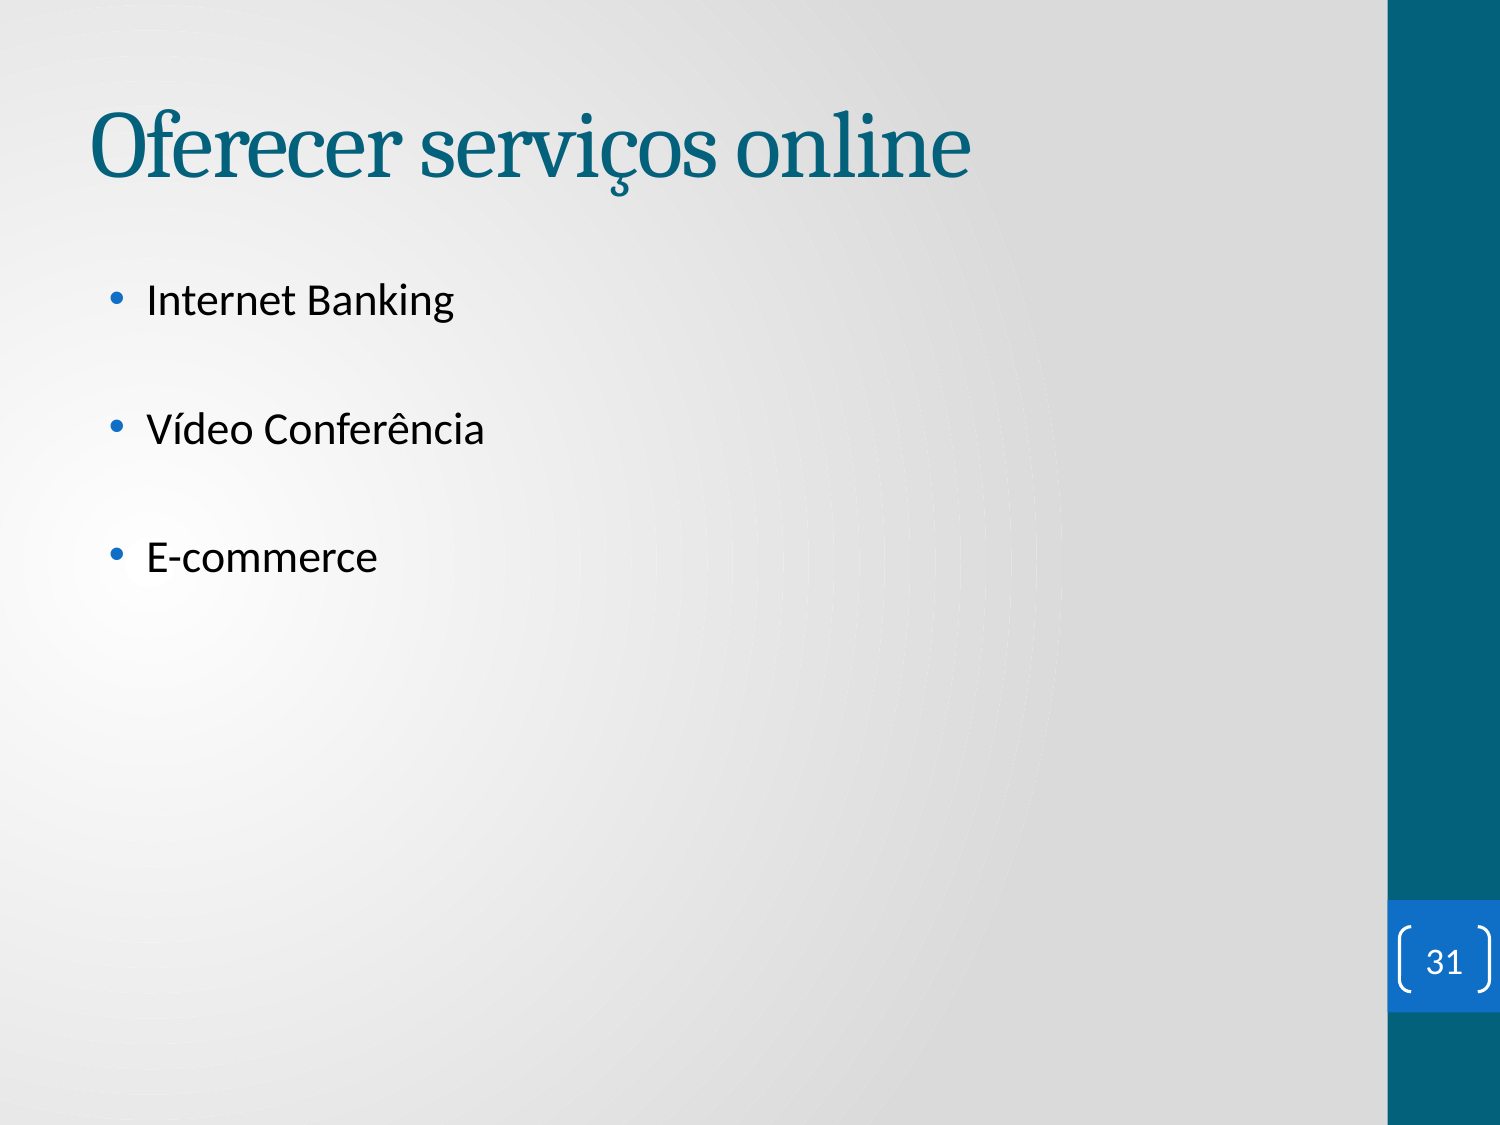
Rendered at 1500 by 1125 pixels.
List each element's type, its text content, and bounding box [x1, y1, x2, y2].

list Internet Banking Vídeo Conferência E-commerce [75, 262, 1325, 1050]
title Oferecer serviços online [75, 45, 1325, 233]
slide_number 31 [1397, 925, 1492, 994]
